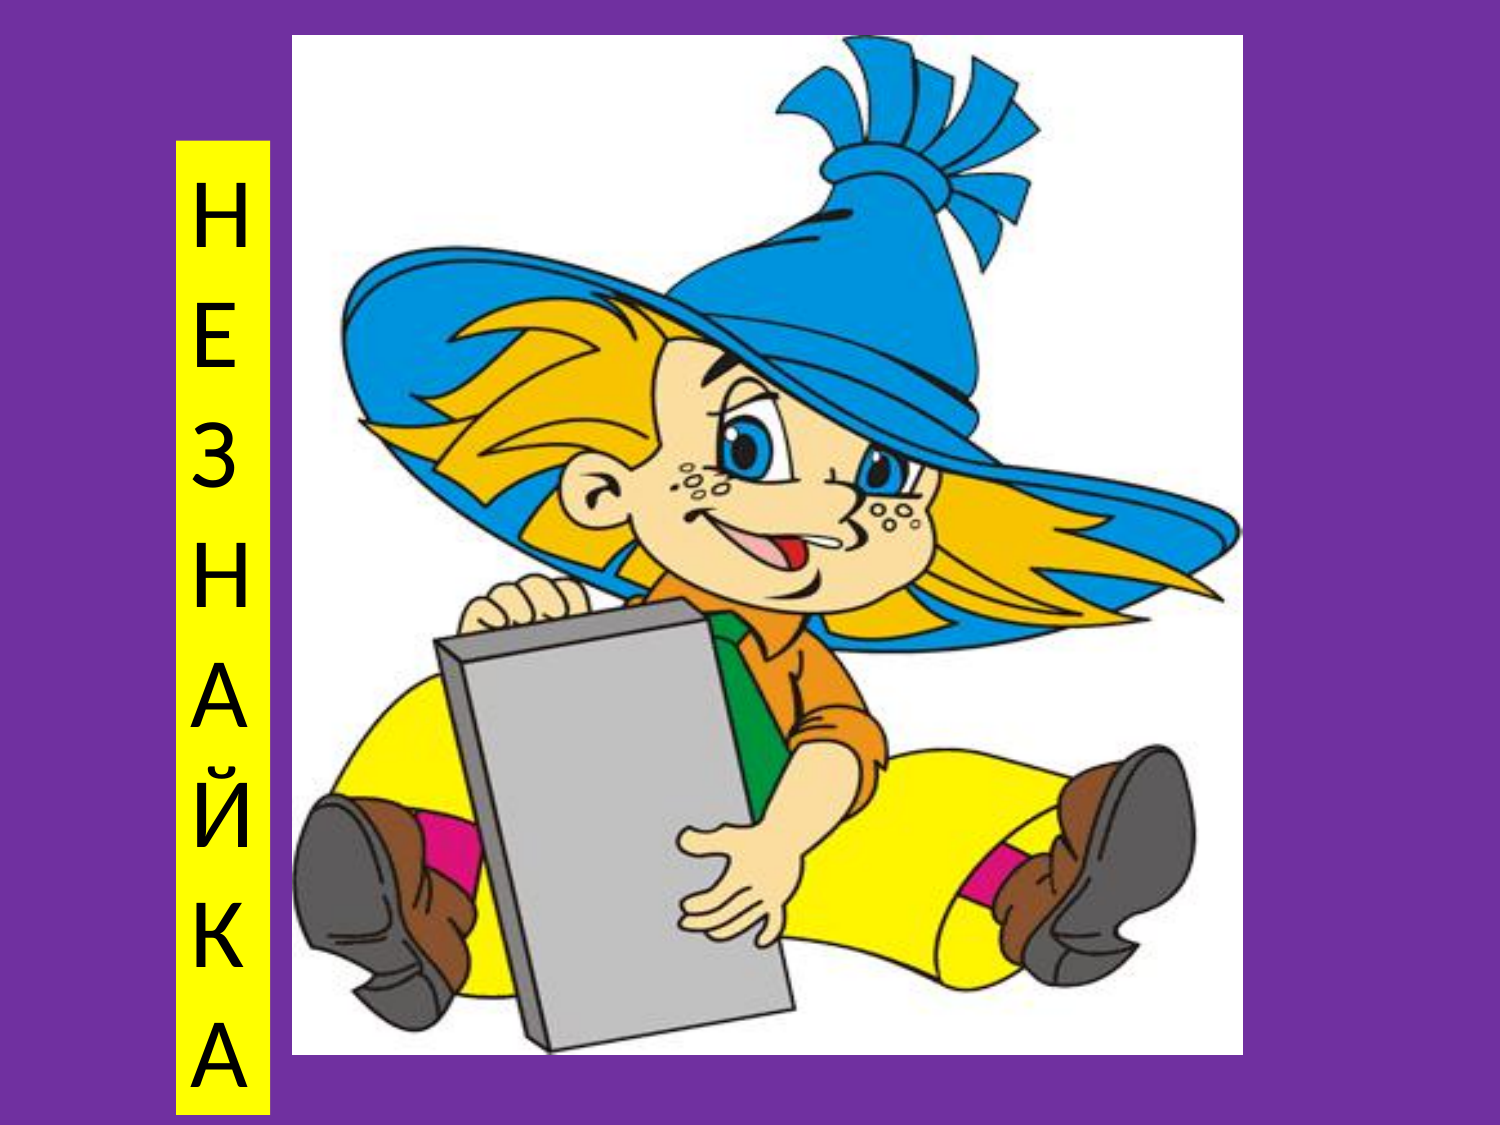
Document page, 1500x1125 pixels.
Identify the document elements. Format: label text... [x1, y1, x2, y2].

picture [292, 34, 1243, 1055]
text_box Н Е З Н А Й К А [176, 140, 271, 1115]
